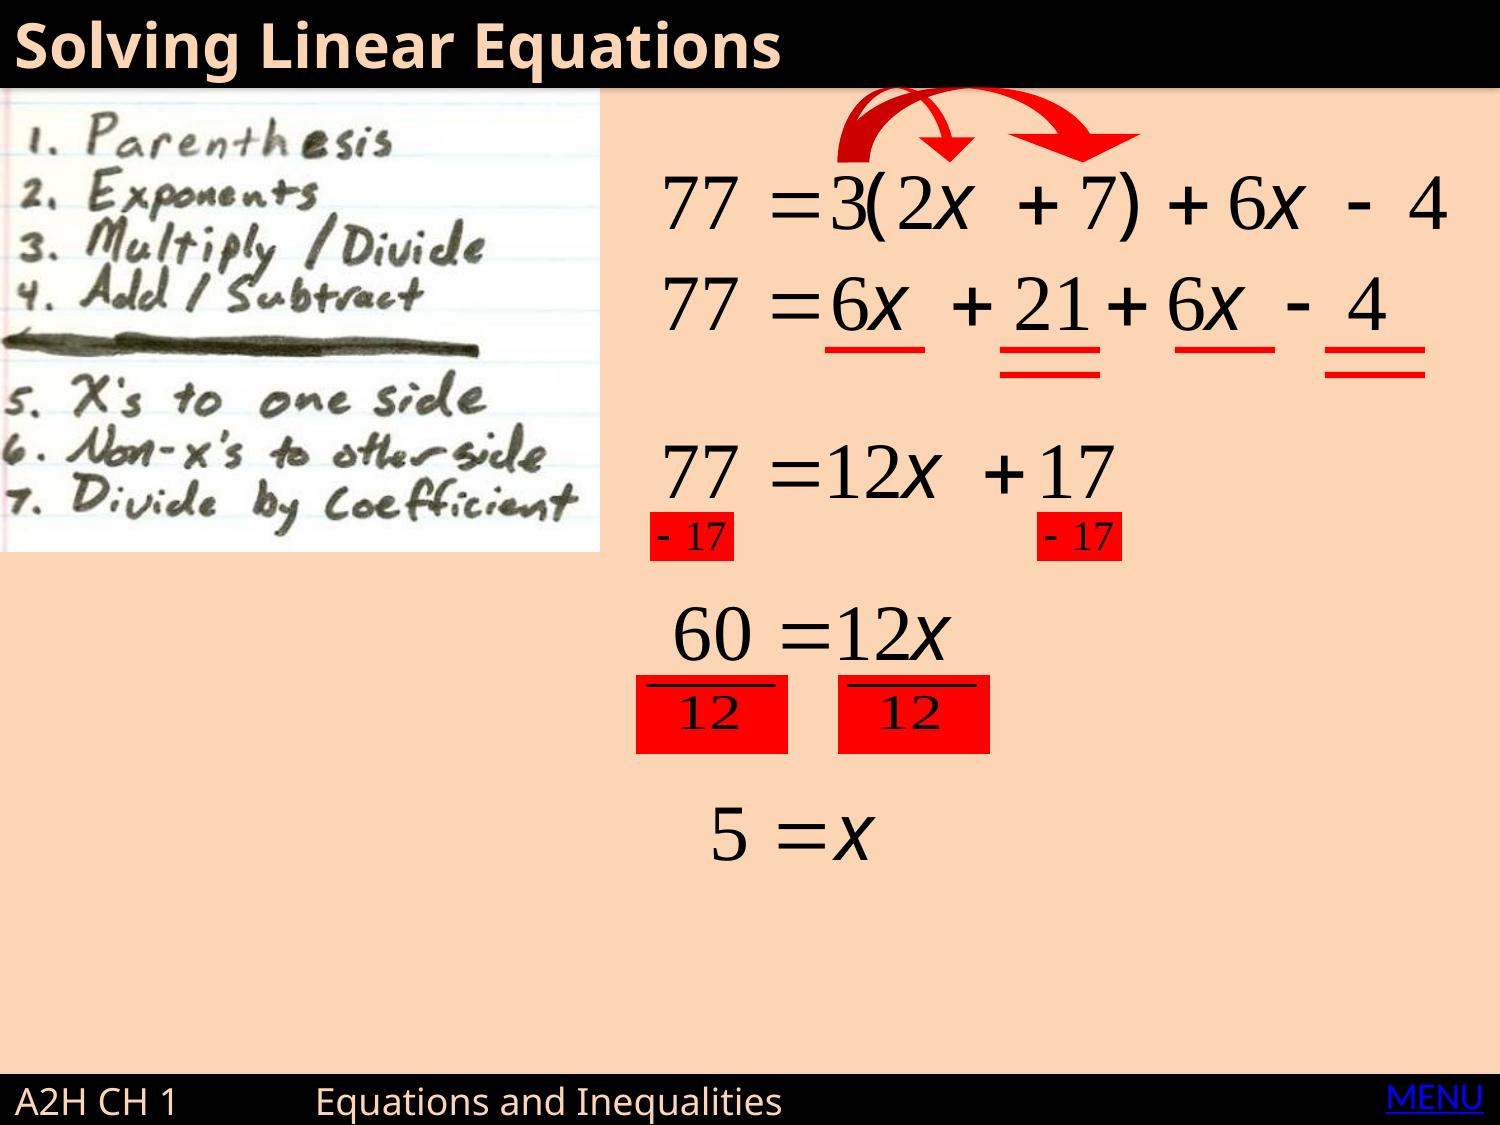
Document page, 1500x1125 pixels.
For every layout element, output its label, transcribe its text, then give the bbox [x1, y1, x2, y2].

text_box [660, 587, 988, 681]
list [649, 148, 1463, 263]
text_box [649, 424, 1130, 519]
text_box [636, 674, 789, 755]
text_box [918, 98, 976, 147]
text_box [840, 87, 1142, 147]
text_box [699, 787, 914, 881]
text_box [649, 512, 735, 562]
text_box Solving Linear Equations [0, 0, 1500, 88]
picture [0, 62, 601, 552]
text_box [838, 87, 917, 147]
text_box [837, 674, 990, 755]
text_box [649, 256, 1403, 351]
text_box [1037, 527, 1122, 562]
text_box MENU [1370, 1064, 1500, 1125]
text_box A2H CH 1 Equations and Inequalities [0, 1074, 1370, 1125]
